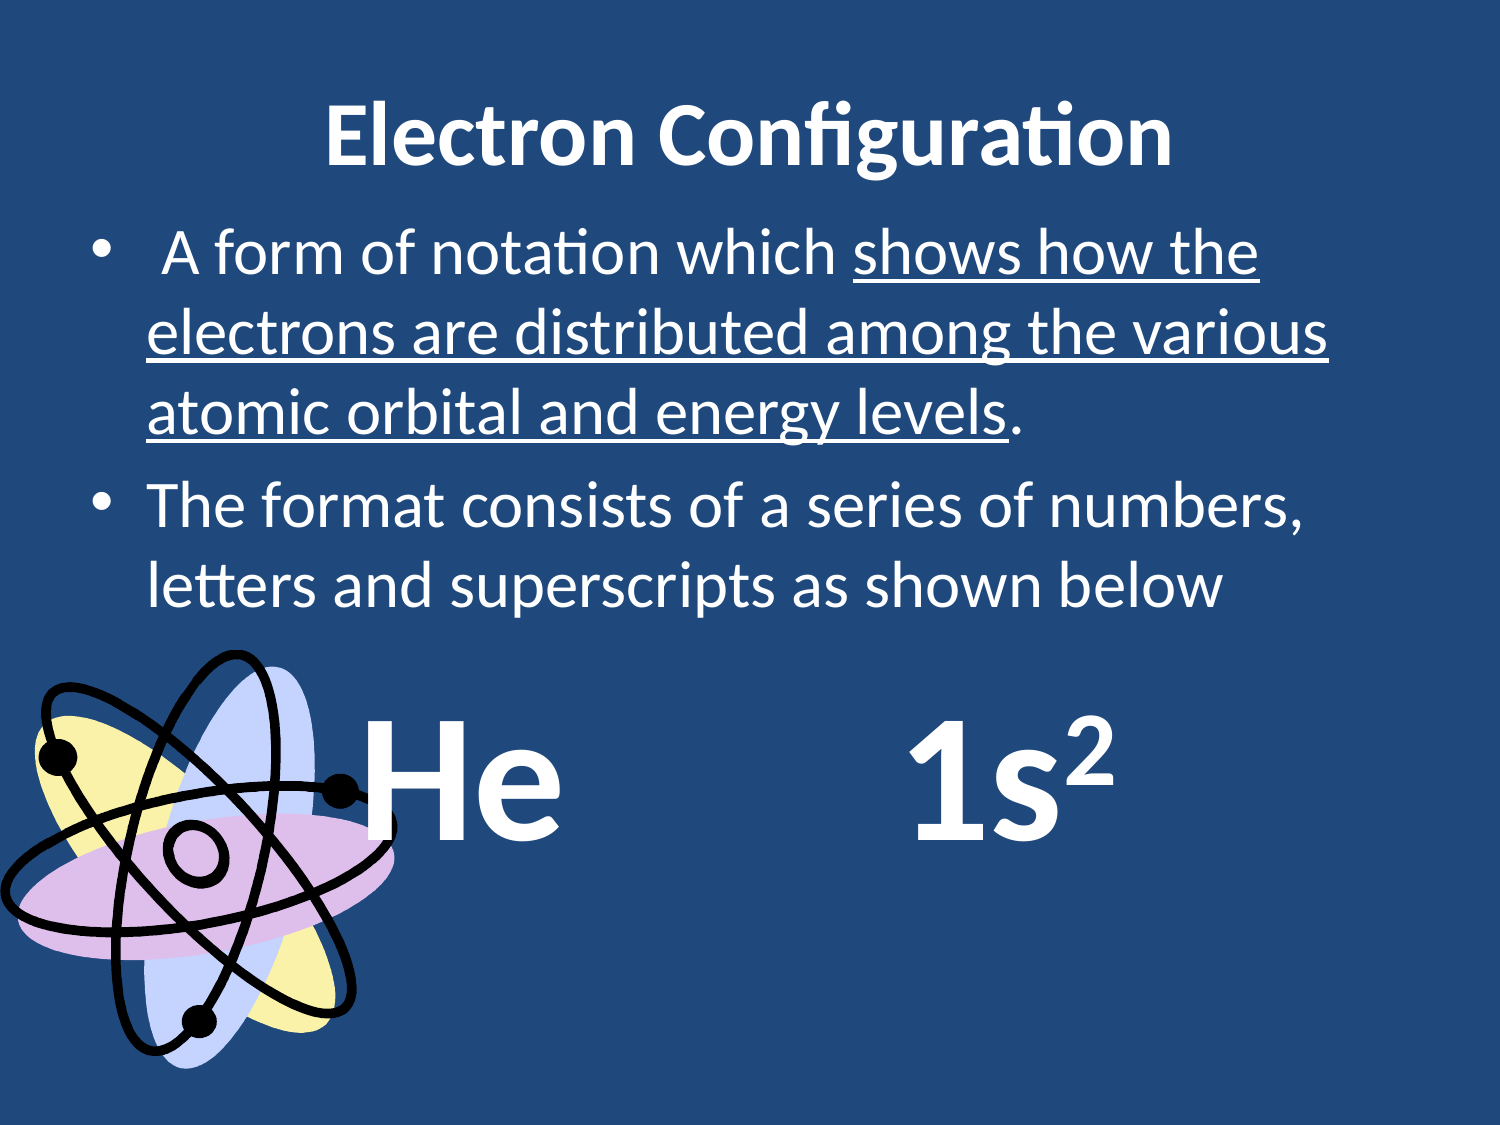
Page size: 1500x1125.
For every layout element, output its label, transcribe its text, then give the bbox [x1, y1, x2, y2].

picture [0, 649, 402, 1073]
title Electron Configuration [75, 45, 1425, 200]
list A form of notation which shows how the electrons are distributed among the various atomic orbital and energy levels. The format consists of a series of numbers, letters and superscripts as shown below He 1s2 [75, 200, 1425, 1005]
